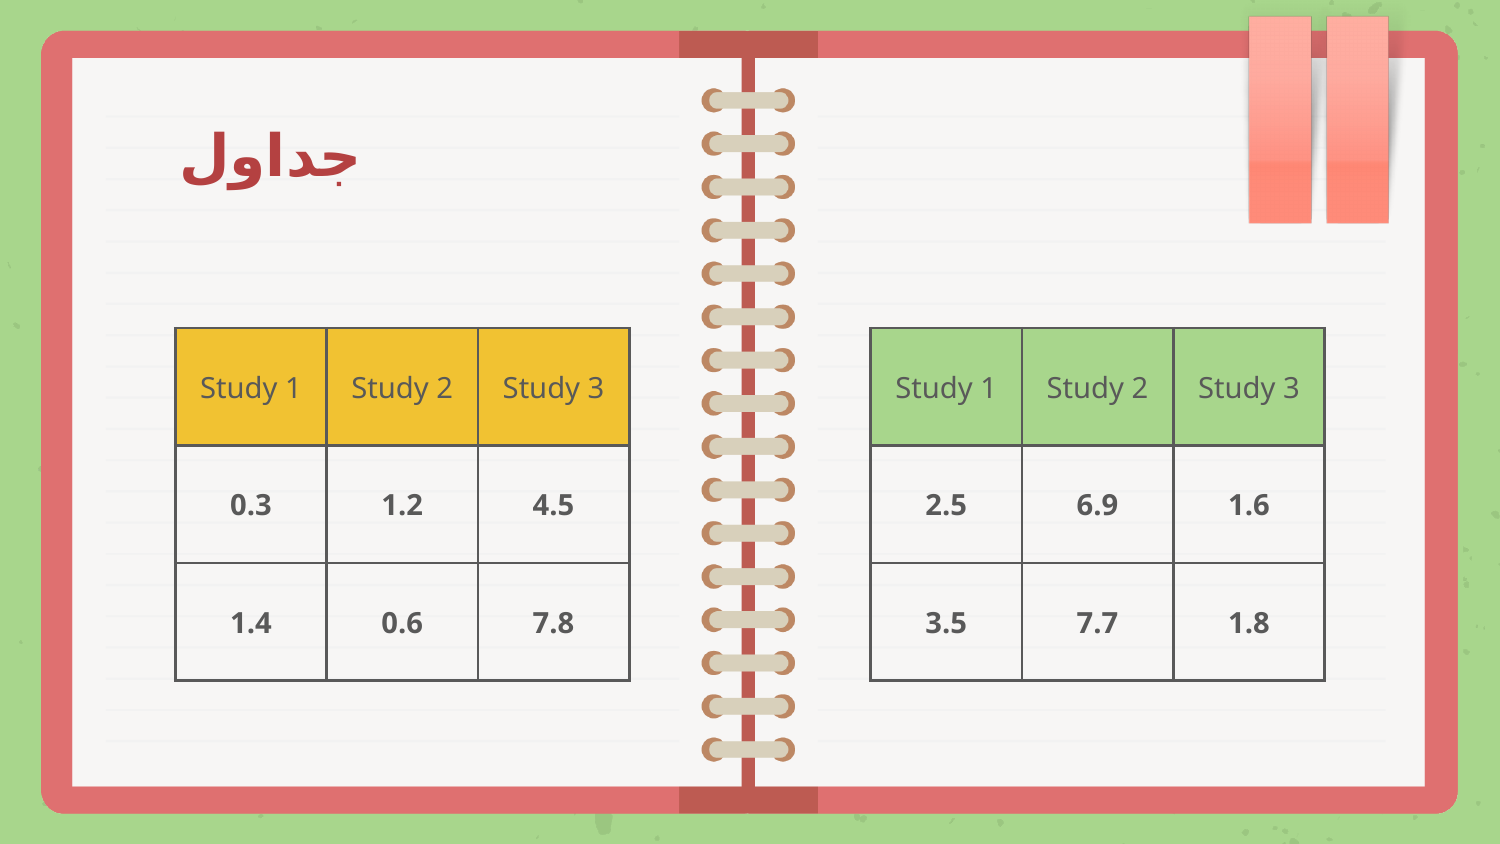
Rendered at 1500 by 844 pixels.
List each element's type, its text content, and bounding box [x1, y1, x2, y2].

table_header Study 2 [1023, 329, 1172, 444]
table_header Study 3 [479, 329, 628, 444]
picture [41, 0, 1500, 814]
table_cell 0.6 [328, 564, 477, 679]
table_cell 1.2 [328, 447, 477, 562]
table_cell 1.4 [177, 564, 325, 679]
table_cell 1.8 [1175, 564, 1323, 679]
table_cell 6.9 [1023, 447, 1172, 562]
table_cell 7.7 [1023, 564, 1172, 679]
table_cell 0.3 [177, 447, 325, 562]
table_cell 2.5 [872, 447, 1021, 562]
table_cell 4.5 [479, 447, 628, 562]
title جداول [164, 116, 559, 344]
table_cell 1.6 [1175, 447, 1323, 562]
table_cell 7.8 [479, 564, 628, 679]
table_cell 3.5 [872, 564, 1021, 679]
table_header Study 1 [177, 329, 325, 444]
table_header Study 3 [1175, 329, 1323, 444]
table_header Study 1 [872, 329, 1021, 444]
table_header Study 2 [328, 329, 477, 444]
